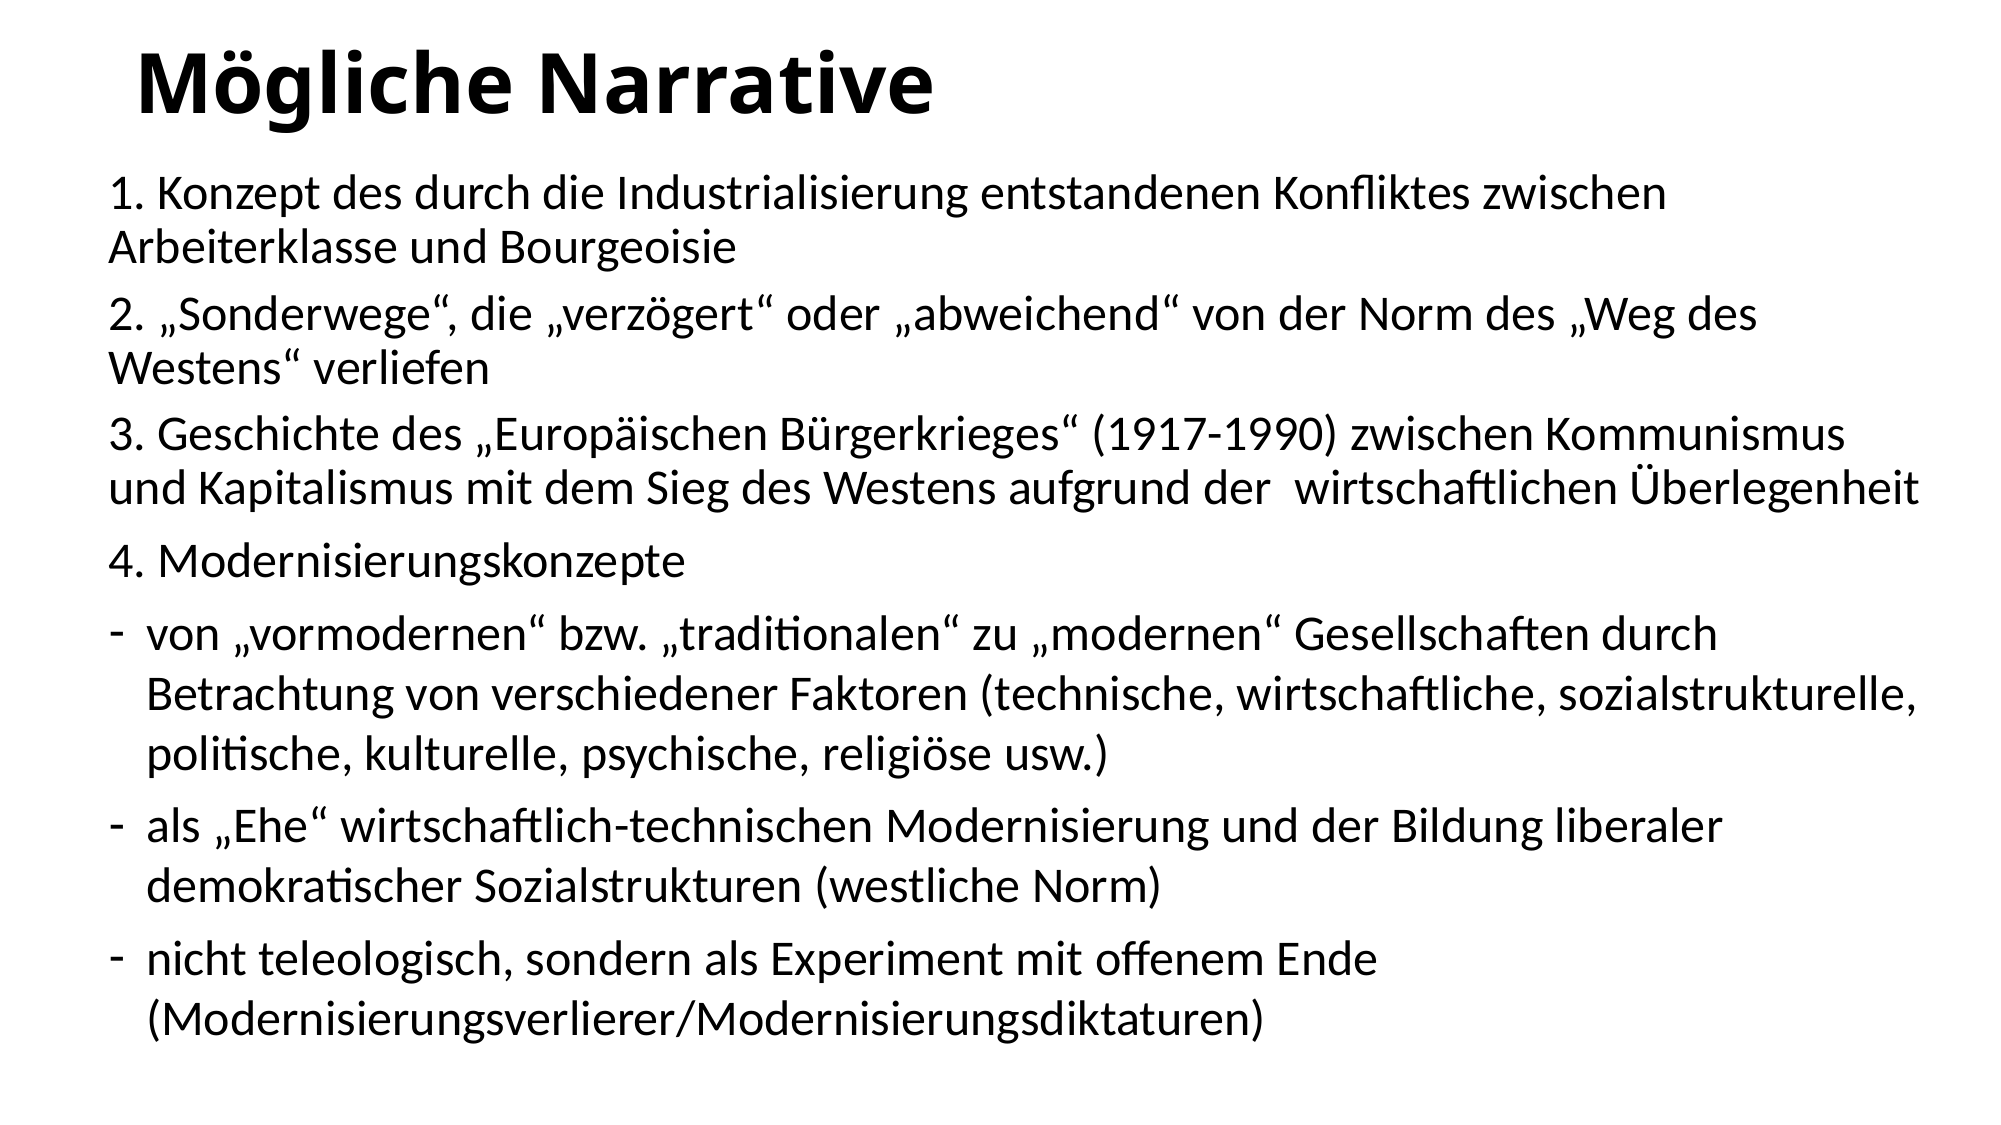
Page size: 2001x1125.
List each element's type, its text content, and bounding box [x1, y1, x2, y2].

title Mögliche Narrative [119, 31, 1881, 141]
list 1. Konzept des durch die Industrialisierung entstandenen Konfliktes zwischen Arbeiterklasse und Bourgeoisie 2. „Sonderwege“, die „verzögert“ oder „abweichend“ von der Norm des „Weg des Westens“ verliefen 3. Geschichte des „Europäischen Bürgerkrieges“ (1917-1990) zwischen Kommunismus und Kapitalismus mit dem Sieg des Westens aufgrund der wirtschaftlichen Überlegenheit 4. Modernisierungskonzepte von „vormodernen“ bzw. „traditionalen“ zu „modernen“ Gesellschaften durch Betrachtung von verschiedener Faktoren (technische, wirtschaftliche, sozialstrukturelle, politische, kulturelle, psychische, religiöse usw.) als „Ehe“ wirtschaftlich-technischen Modernisierung und der Bildung liberaler demokratischer Sozialstrukturen (westliche Norm) nicht teleologisch, sondern als Experiment mit offenem Ende (Modernisierungsverlierer/Modernisierungsdiktaturen) [93, 158, 1947, 1073]
